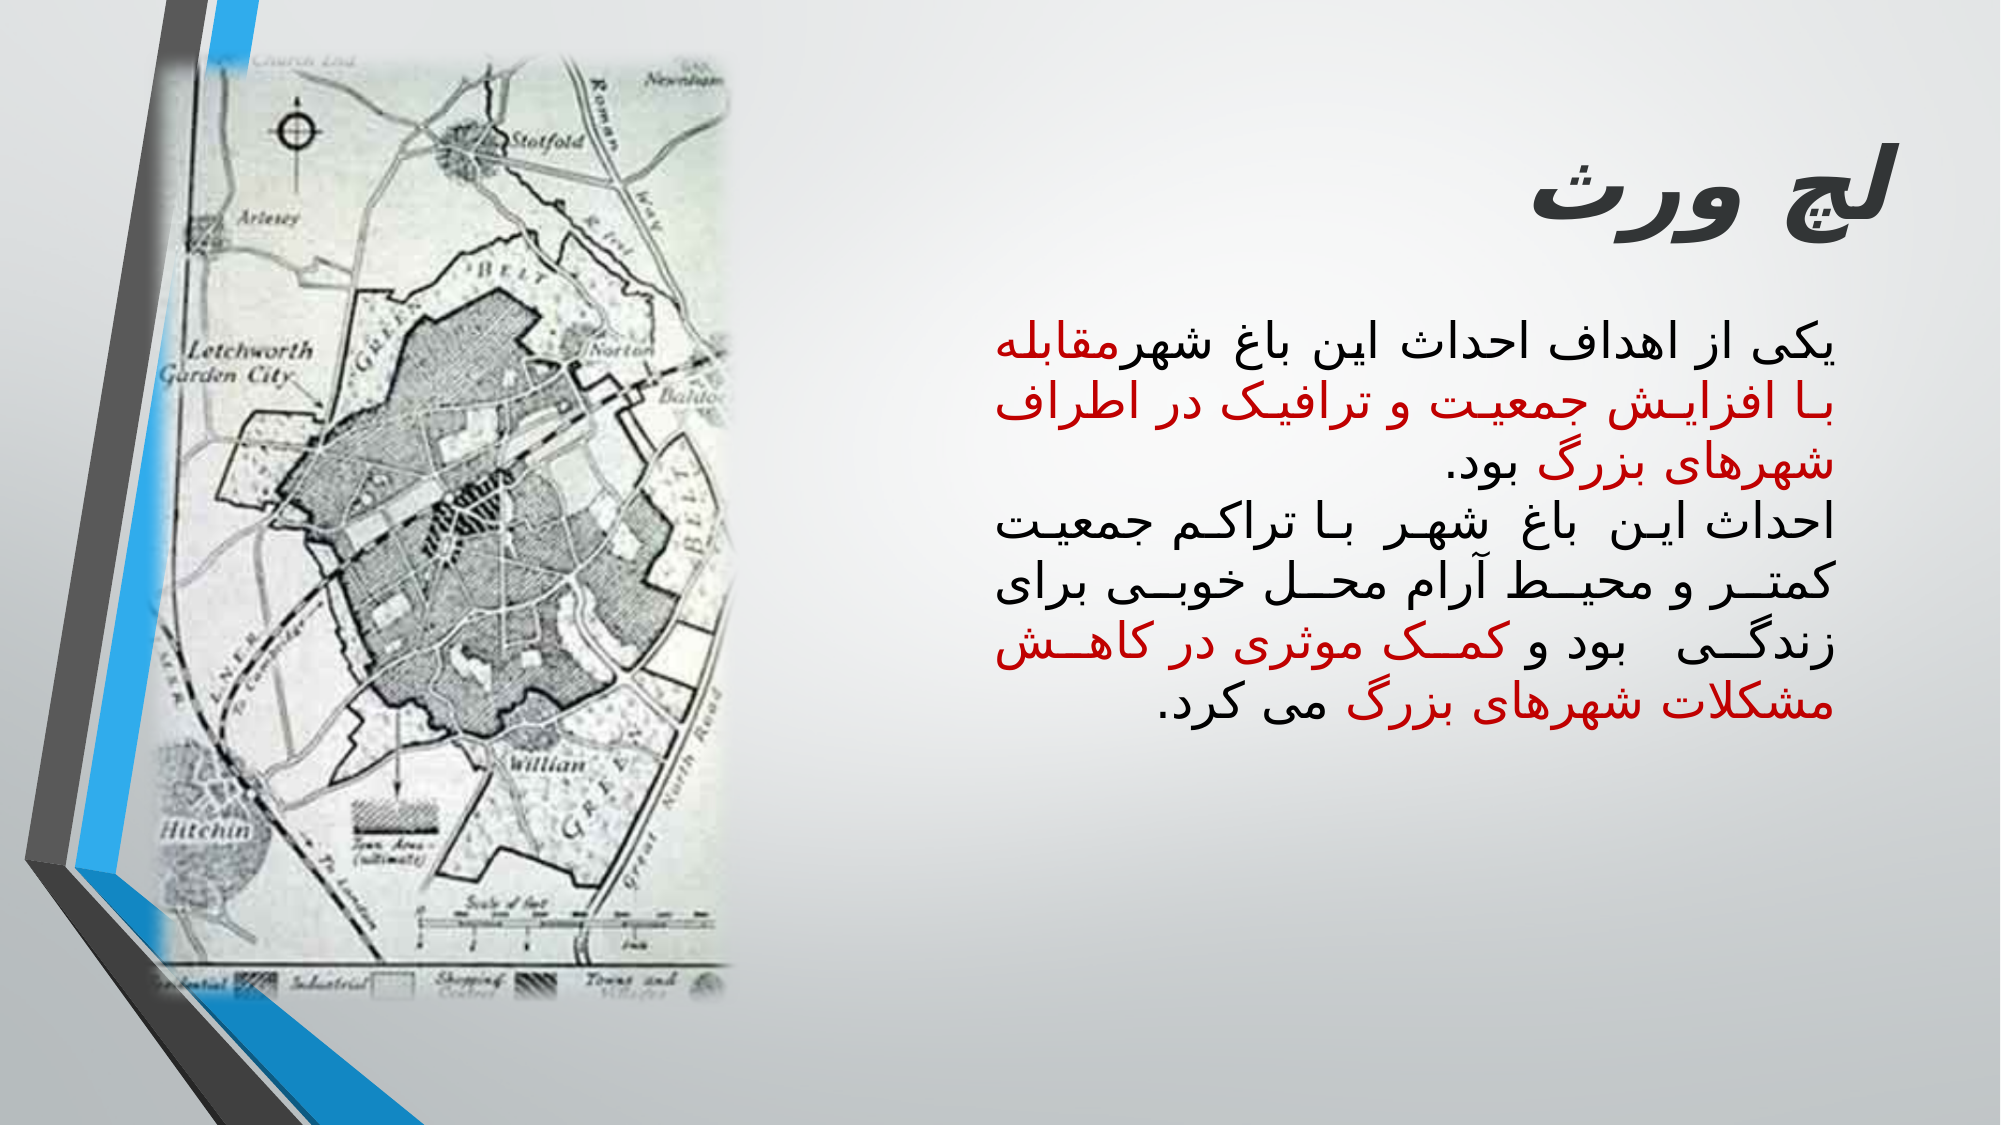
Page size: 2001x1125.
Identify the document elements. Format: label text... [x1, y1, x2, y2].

text_box لچ ورث [1509, 111, 1904, 247]
text_box یکی از اهداف احداث این باغ شهرمقابله با افزایش جمعیت و ترافیک در اطراف شهرهای بزرگ بود. احداث این باغ شهر با تراکم جمعیت کمتر و محیط آرام محل خوبی برای زندگی بود و کمک موثری در کاهش مشکلات شهرهای بزرگ می کرد. [979, 301, 1852, 737]
picture [143, 48, 740, 1008]
